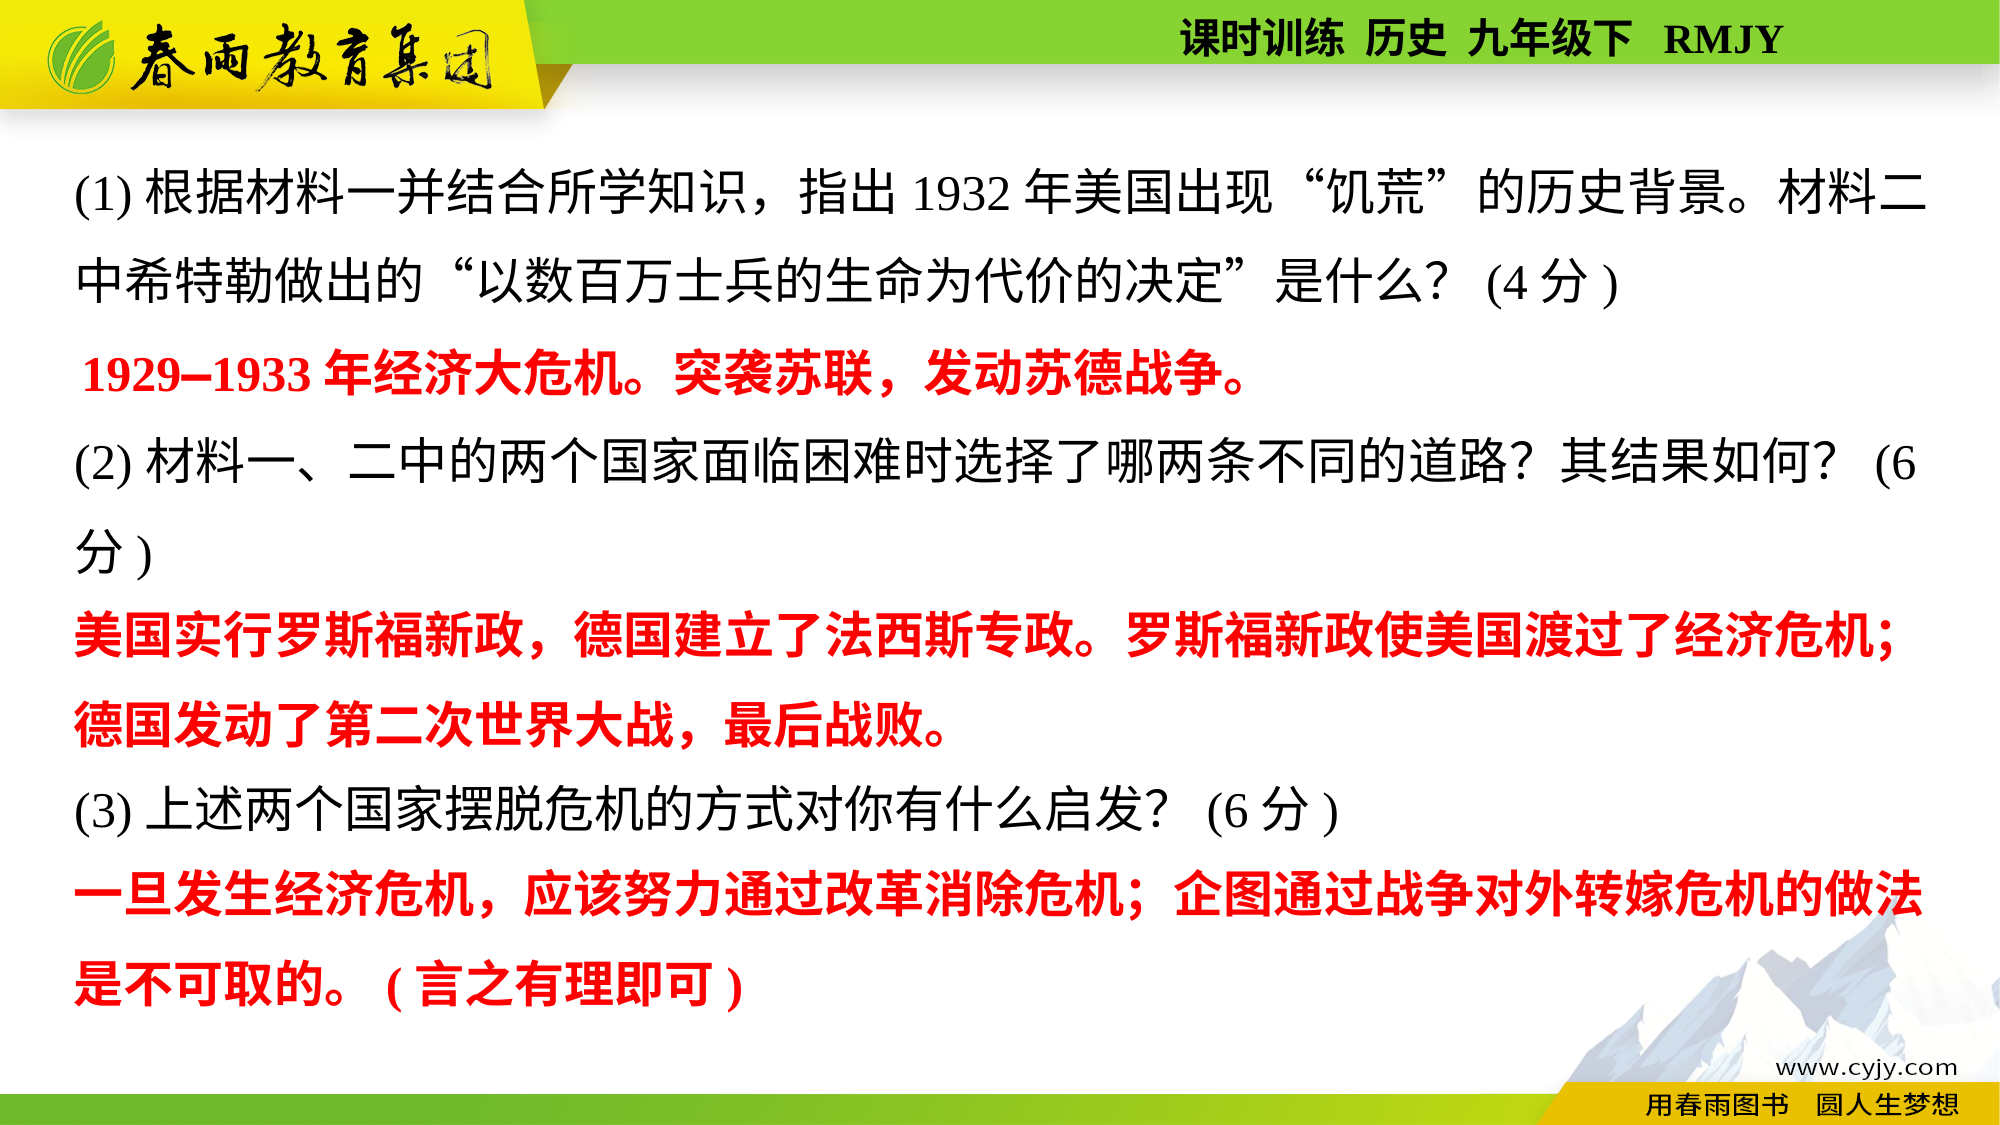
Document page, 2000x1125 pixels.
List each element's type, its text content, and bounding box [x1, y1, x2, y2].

text_box 美国实行罗斯福新政，德国建立了法西斯专政。罗斯福新政使美国渡过了经济危机；德国发动了第二次世界大战，最后战败。 [59, 566, 1981, 762]
text_box (3)上述两个国家摆脱危机的方式对你有什么启发？(6分) [59, 739, 1944, 825]
list (1)根据材料一并结合所学知识，指出1932年美国出现“饥荒”的历史背景。材料二中希特勒做出的“以数百万士兵的生命为代价的决定”是什么？(4分) (2)材料一、二中的两个国家面临困难时选择了哪两条不同的道路？其结果如何？(6分) [59, 122, 1944, 566]
picture [0, 0, 2000, 1125]
text_box 1929—1933年经济大危机。突袭苏联，发动苏德战争。 [66, 304, 1453, 410]
text_box 一旦发生经济危机，应该努力通过改革消除危机；企图通过战争对外转嫁危机的做法是不可取的。(言之有理即可) [59, 825, 1969, 1021]
